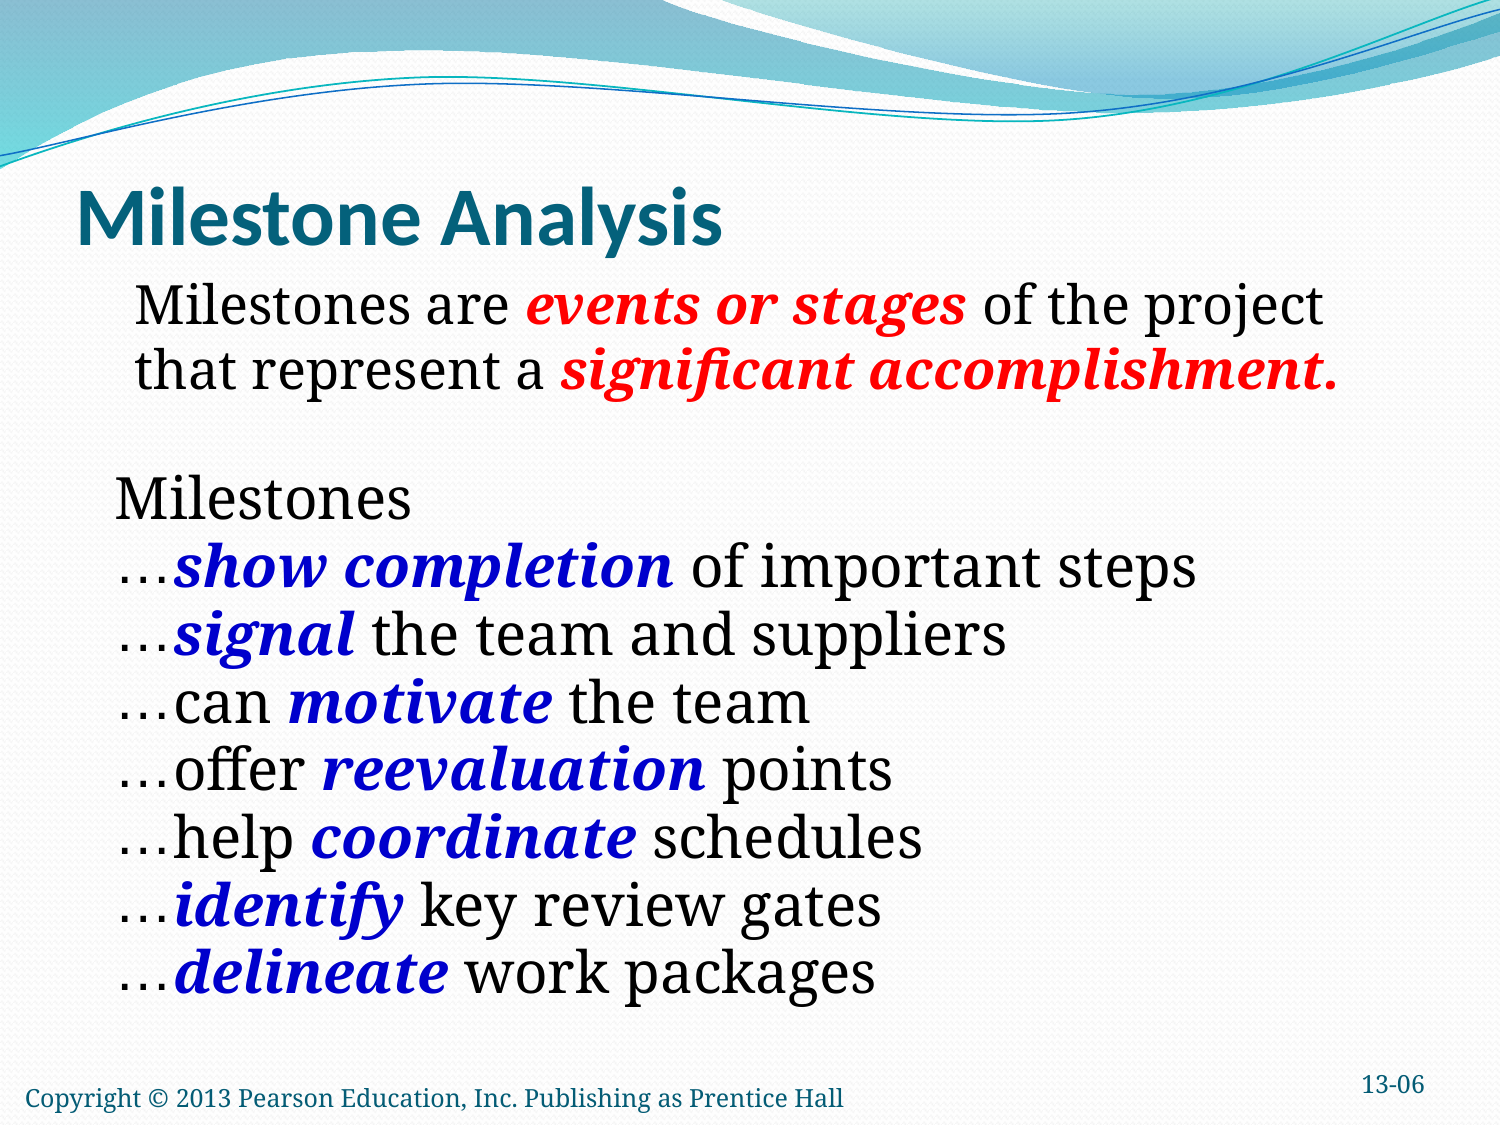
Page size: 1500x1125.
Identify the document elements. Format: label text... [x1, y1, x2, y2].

list Milestones are events or stages of the project that represent a significant accomplishment. [74, 262, 1426, 469]
title Milestone Analysis [74, 74, 1426, 262]
text_box Milestones show completion of important steps signal the team and suppliers can motivate the team offer reevaluation points help coordinate schedules identify key review gates delineate work packages [100, 467, 1247, 1025]
slide_number 13-06 [1299, 1042, 1425, 1103]
